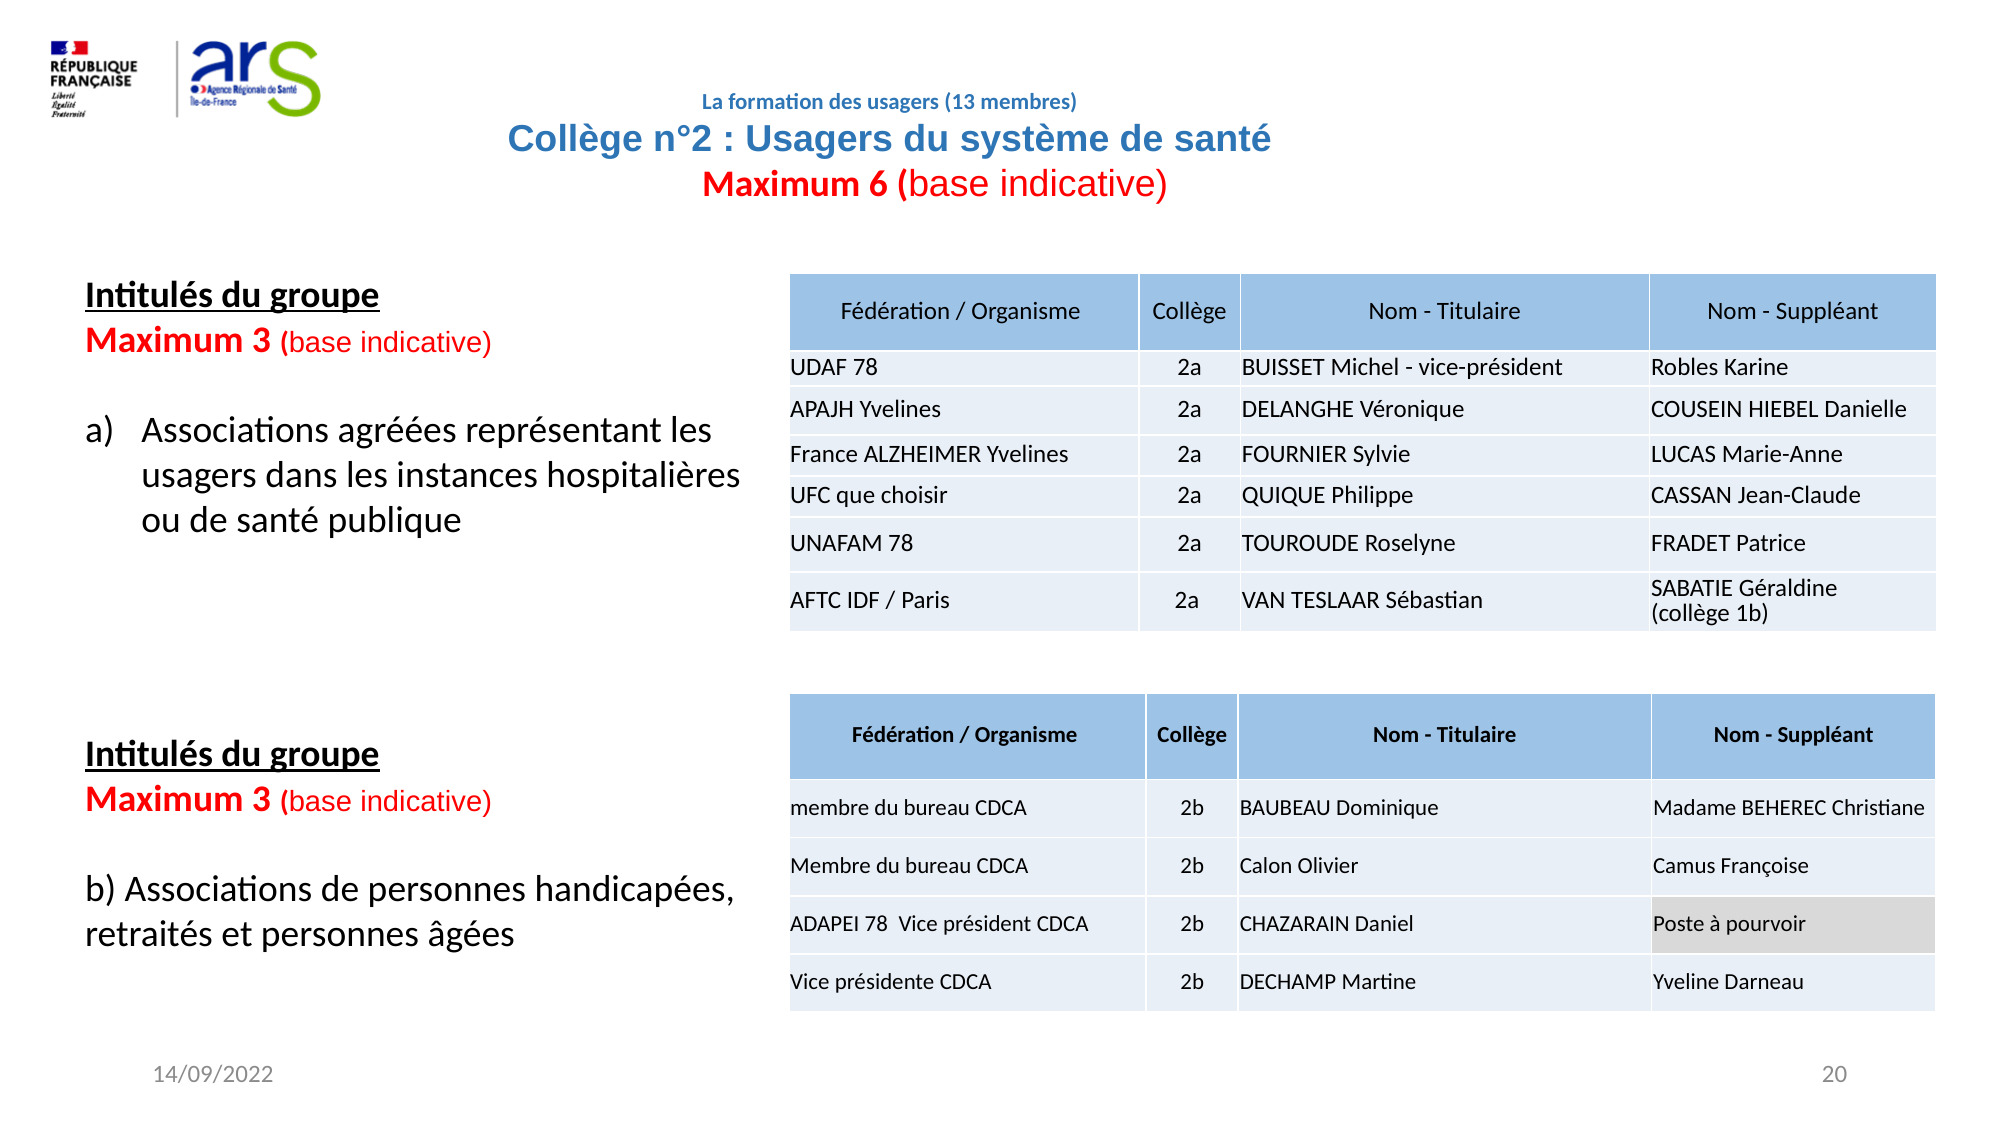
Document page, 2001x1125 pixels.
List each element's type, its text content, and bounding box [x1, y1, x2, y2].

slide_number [137, 1042, 588, 1103]
table_cell 2a [1140, 387, 1240, 434]
table_cell UFC que choisir [790, 477, 1138, 516]
table_header Fédération / Organisme [790, 274, 1138, 350]
table_cell Madame BEHEREC Christiane [1652, 780, 1935, 837]
table_cell Robles Karine [1650, 352, 1936, 385]
table_cell AFTC IDF / Paris [790, 573, 1138, 631]
table_cell 2b [1147, 897, 1237, 953]
table_cell VAN TESLAAR Sébastian [1241, 573, 1649, 631]
table_cell UDAF 78 [790, 352, 1138, 385]
table_cell CHAZARAIN Daniel [1239, 897, 1651, 953]
table_cell 2a [1140, 573, 1240, 631]
table_header Nom - Titulaire [1241, 274, 1649, 350]
table_cell BAUBEAU Dominique [1239, 780, 1651, 837]
picture [50, 39, 340, 120]
table_cell 2b [1147, 780, 1237, 837]
table_cell France ALZHEIMER Yvelines [790, 436, 1138, 475]
table_cell Camus Françoise [1652, 838, 1935, 895]
table_cell FOURNIER Sylvie [1241, 436, 1649, 475]
table_cell Calon Olivier [1239, 838, 1651, 895]
table_cell LUCAS Marie-Anne [1650, 436, 1936, 475]
text_box Intitulés du groupe Maximum 3 (base indicative) Associations agréées représentant les usagers dans les instances hospitalières ou de santé publique [70, 262, 767, 548]
table_cell Membre du bureau CDCA [790, 838, 1145, 895]
table_header Nom - Suppléant [1650, 274, 1936, 350]
table_cell QUIQUE Philippe [1241, 477, 1649, 516]
table_cell SABATIE Géraldine (collège 1b) [1650, 573, 1936, 631]
table_cell FRADET Patrice [1650, 518, 1936, 571]
table_cell 2a [1140, 352, 1240, 385]
table_cell 2a [1140, 477, 1240, 516]
table_cell UNAFAM 78 [790, 518, 1138, 571]
table_header Collège [1147, 694, 1237, 779]
table_cell 2b [1147, 955, 1237, 1011]
table_cell TOUROUDE Roselyne [1241, 518, 1649, 571]
text_box [500, 464, 788, 571]
table_cell Yveline Darneau [1652, 955, 1935, 1011]
table_cell ADAPEI 78 Vice président CDCA [790, 897, 1145, 953]
table_cell membre du bureau CDCA [790, 780, 1145, 837]
table_cell DELANGHE Véronique [1241, 387, 1649, 434]
table_cell COUSEIN HIEBEL Danielle [1650, 387, 1936, 434]
table_cell 2a [1140, 436, 1240, 475]
table_header Fédération / Organisme [790, 694, 1145, 779]
text_box Intitulés du groupe Maximum 3 (base indicative) b) Associations de personnes handicapées, retraités et personnes âgées [70, 721, 767, 962]
table_header Nom - Suppléant [1652, 694, 1935, 779]
table_cell BUISSET Michel - vice-président [1241, 352, 1649, 385]
table_cell Poste à pourvoir [1652, 897, 1935, 953]
table_cell CASSAN Jean-Claude [1650, 477, 1936, 516]
table_header Nom - Titulaire [1239, 694, 1651, 779]
table_cell Vice présidente CDCA [790, 955, 1145, 1011]
slide_number 20 [1412, 1042, 1863, 1103]
table_header Collège [1140, 274, 1240, 350]
table_cell APAJH Yvelines [790, 387, 1138, 434]
table_cell 2b [1147, 838, 1237, 895]
text_box La formation des usagers (13 membres) Collège n°2 : Usagers du système de santé Maximum 6 (base indicative) [461, 79, 1319, 257]
table_cell 2a [1140, 518, 1240, 571]
table_cell DECHAMP Martine [1239, 955, 1651, 1011]
